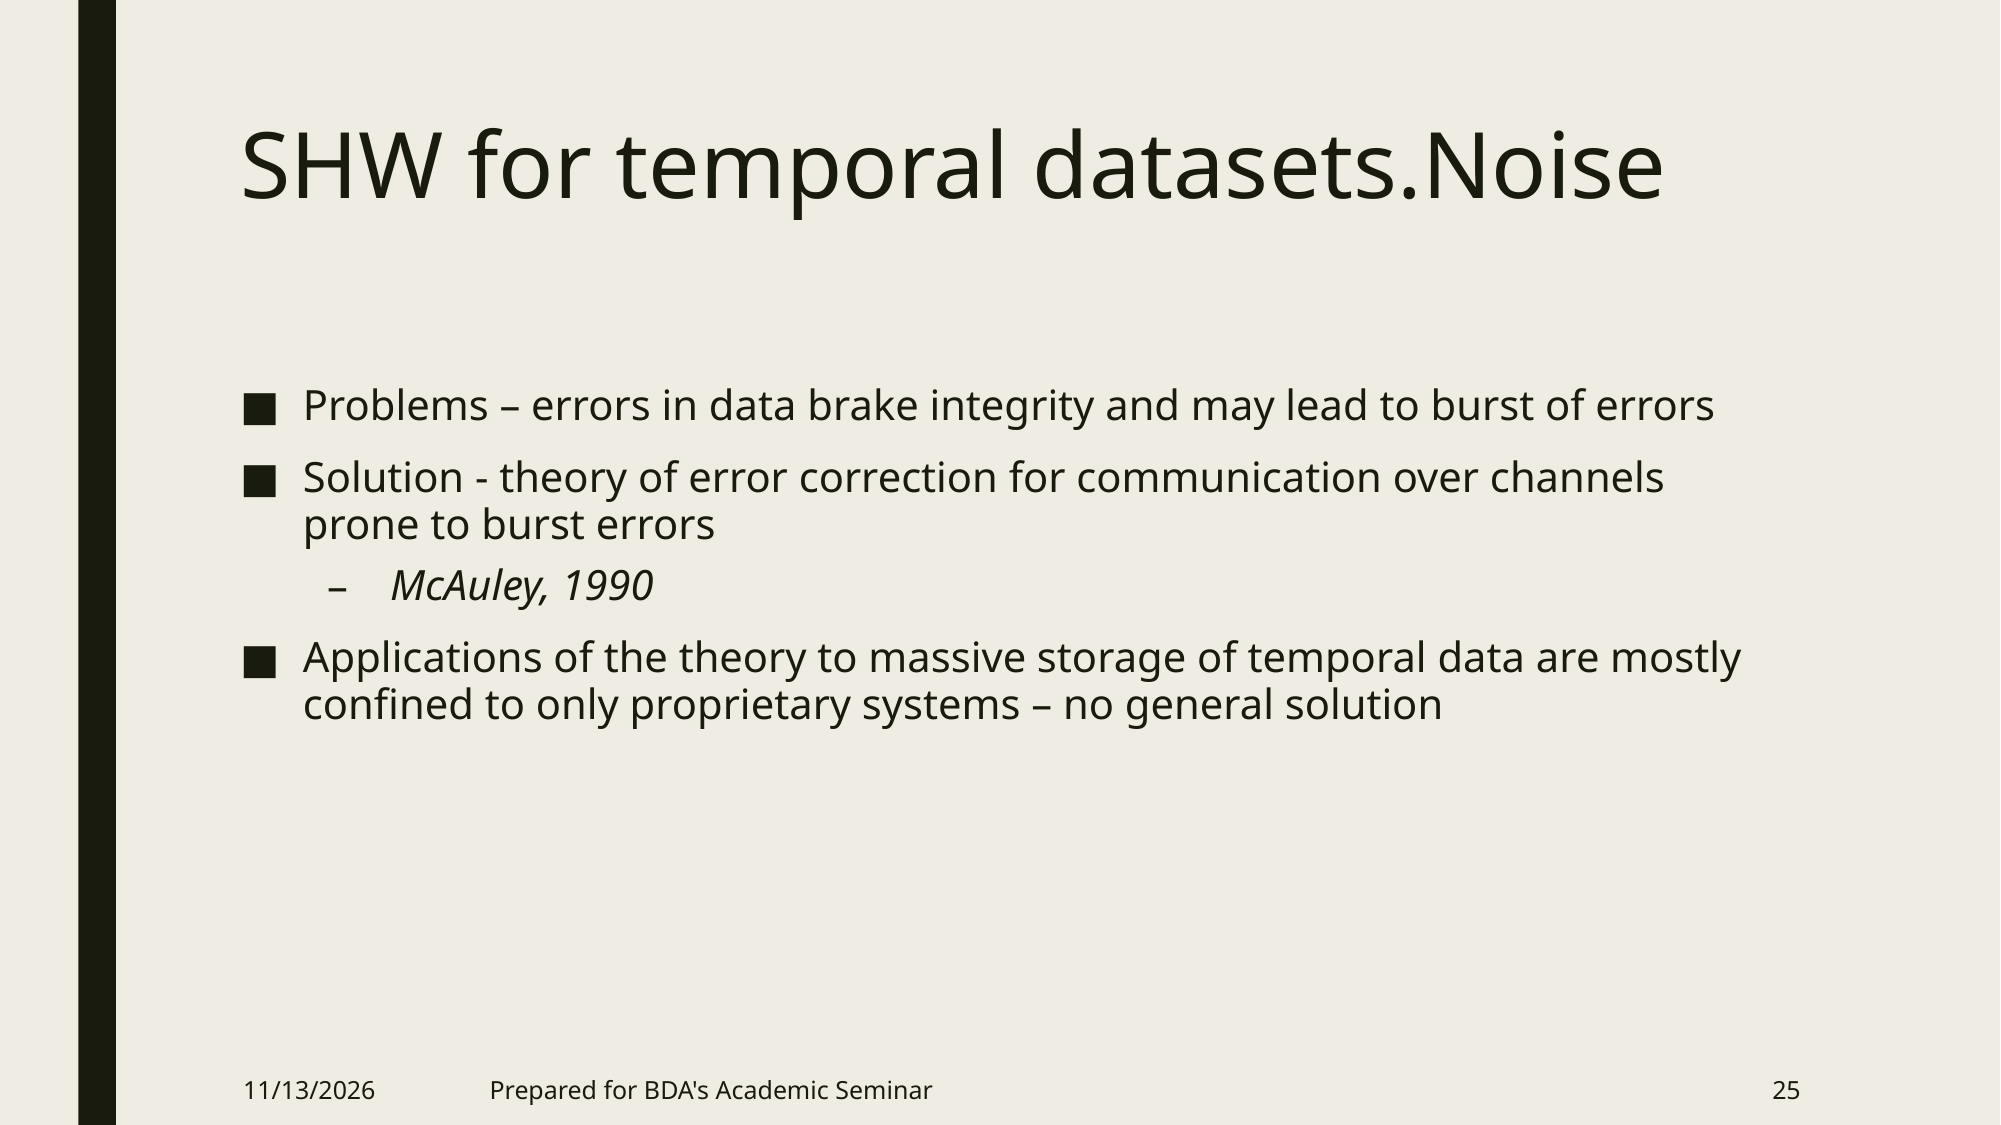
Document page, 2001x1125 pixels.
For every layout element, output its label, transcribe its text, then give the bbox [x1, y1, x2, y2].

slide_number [228, 1058, 426, 1125]
slide_number 25 [1553, 1058, 1816, 1125]
title SHW for temporal datasets.Noise [225, 112, 1800, 357]
list Problems – errors in data brake integrity and may lead to burst of errors Solution - theory of error correction for communication over channels prone to burst errors McAuley, 1990 Applications of the theory to massive storage of temporal data are mostly confined to only proprietary systems – no general solution [225, 375, 1800, 963]
footer Prepared for BDA's Academic Seminar [474, 1058, 1505, 1125]
